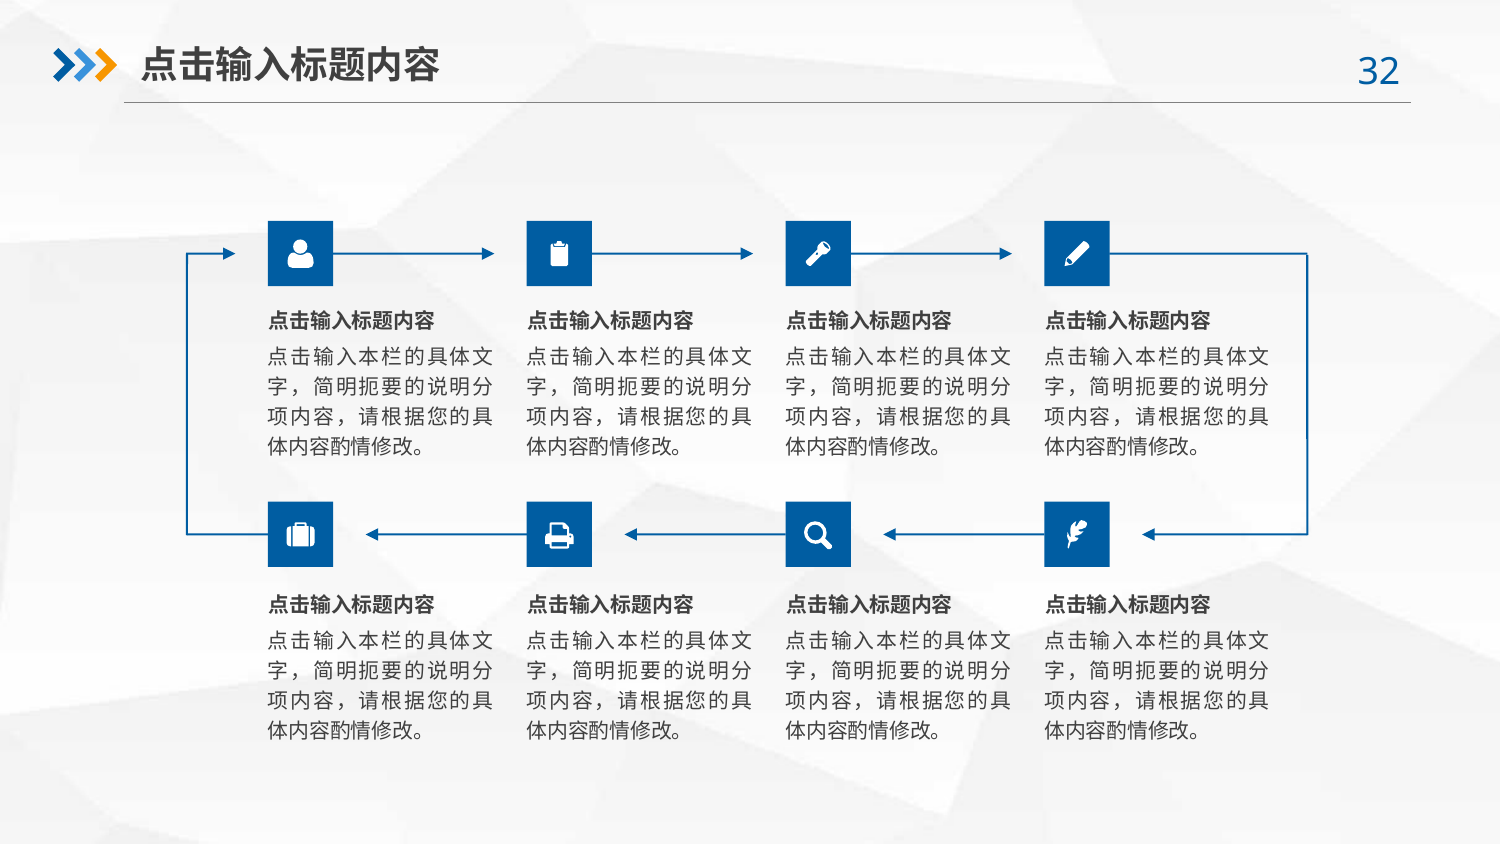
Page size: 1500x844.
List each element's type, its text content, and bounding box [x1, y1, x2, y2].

text_box 点击输入本栏的具体文字，简明扼要的说明分项内容，请根据您的具体内容酌情修改。 [267, 622, 494, 743]
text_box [526, 220, 593, 287]
text_box 点击输入标题内容 [254, 587, 456, 621]
text_box 点击输入本栏的具体文字，简明扼要的说明分项内容，请根据您的具体内容酌情修改。 [785, 622, 1011, 743]
text_box [596, 247, 754, 260]
text_box 点击输入本栏的具体文字，简明扼要的说明分项内容，请根据您的具体内容酌情修改。 [1044, 622, 1270, 743]
text_box 点击输入标题内容 [254, 303, 456, 337]
text_box 点击输入标题内容 [1030, 587, 1233, 621]
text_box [1044, 220, 1110, 287]
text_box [267, 501, 334, 568]
text_box [338, 247, 495, 260]
text_box [883, 528, 1039, 541]
text_box [186, 247, 236, 260]
text_box 点击输入本栏的具体文字，简明扼要的说明分项内容，请根据您的具体内容酌情修改。 [526, 338, 752, 459]
text_box 点击输入标题内容 [771, 587, 974, 621]
text_box 点击输入本栏的具体文字，简明扼要的说明分项内容，请根据您的具体内容酌情修改。 [785, 338, 1011, 459]
text_box 点击输入本栏的具体文字，简明扼要的说明分项内容，请根据您的具体内容酌情修改。 [267, 338, 494, 459]
text_box 点击输入本栏的具体文字，简明扼要的说明分项内容，请根据您的具体内容酌情修改。 [526, 622, 752, 743]
text_box 点击输入标题内容 [1030, 303, 1233, 337]
text_box 点击输入标题内容 [513, 303, 725, 337]
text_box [1044, 501, 1110, 568]
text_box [267, 220, 334, 287]
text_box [785, 501, 852, 568]
text_box [1142, 528, 1308, 541]
text_box 点击输入标题内容 [140, 32, 491, 95]
picture [0, 0, 1500, 844]
text_box [365, 528, 521, 541]
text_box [526, 501, 593, 568]
text_box [856, 247, 1012, 260]
text_box 点击输入标题内容 [513, 587, 725, 621]
text_box 点击输入标题内容 [771, 303, 974, 337]
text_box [785, 220, 852, 287]
text_box 点击输入本栏的具体文字，简明扼要的说明分项内容，请根据您的具体内容酌情修改。 [1044, 338, 1270, 459]
text_box [624, 528, 780, 541]
